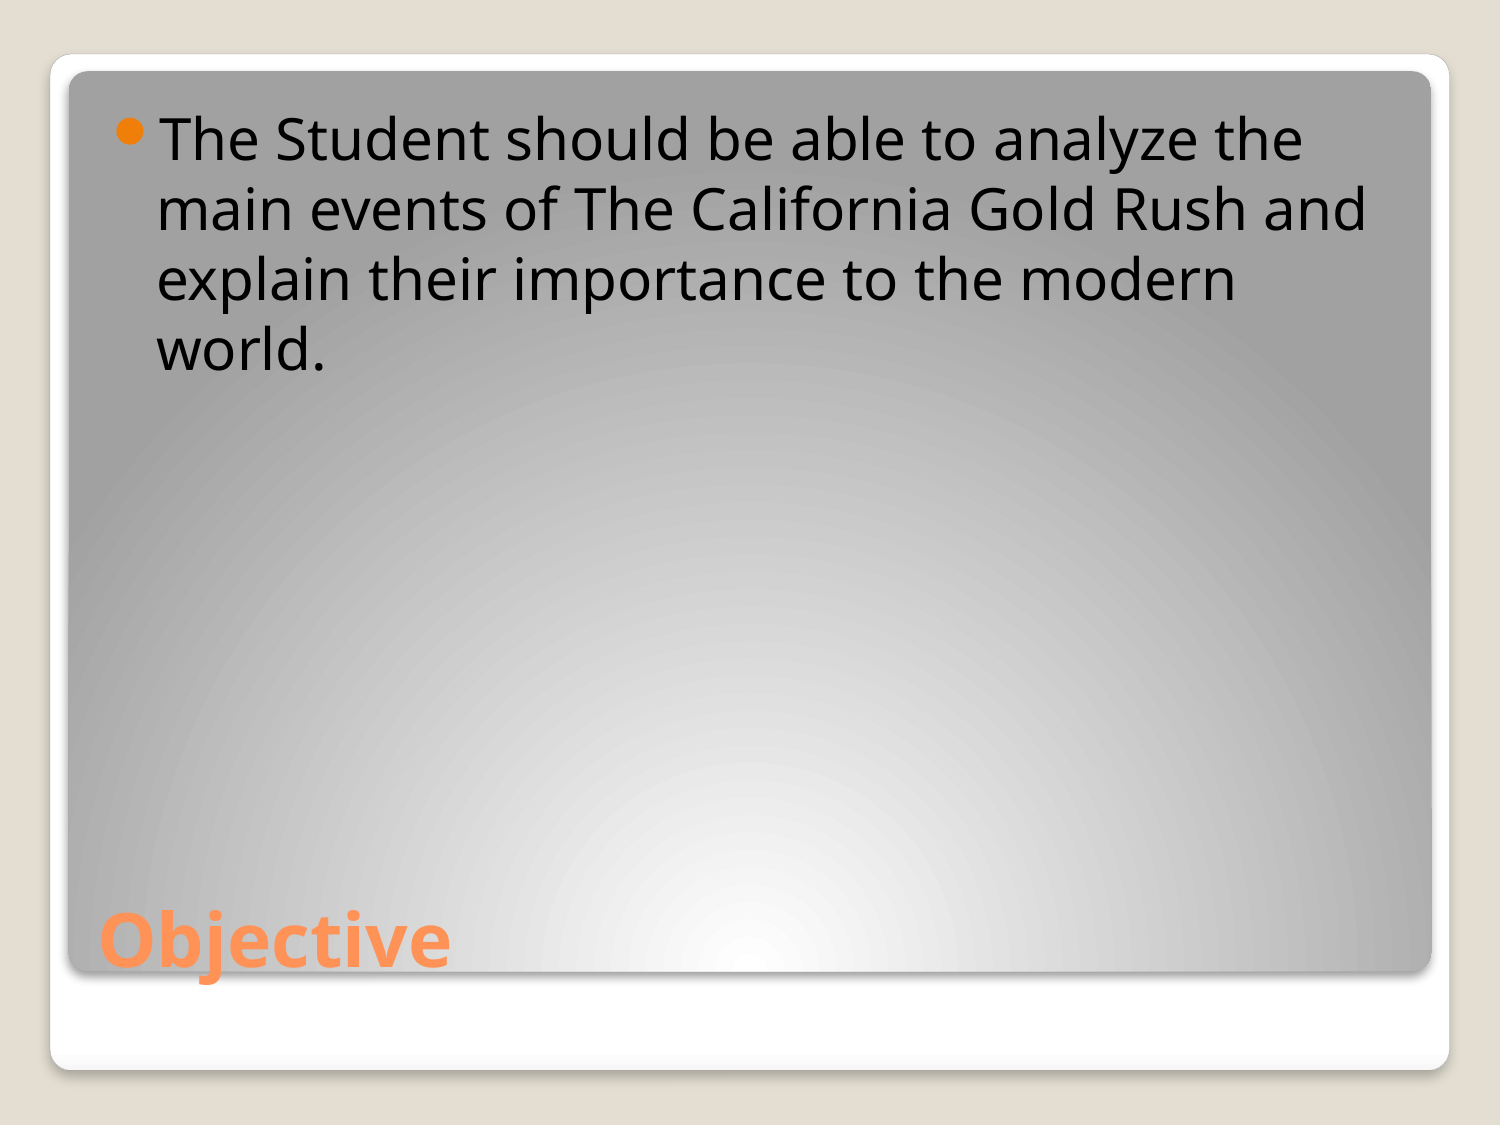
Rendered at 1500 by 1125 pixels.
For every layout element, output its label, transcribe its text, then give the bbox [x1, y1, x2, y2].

title Objective [82, 817, 1425, 990]
list The Student should be able to analyze the main events of The California Gold Rush and explain their importance to the modern world. [82, 86, 1425, 774]
